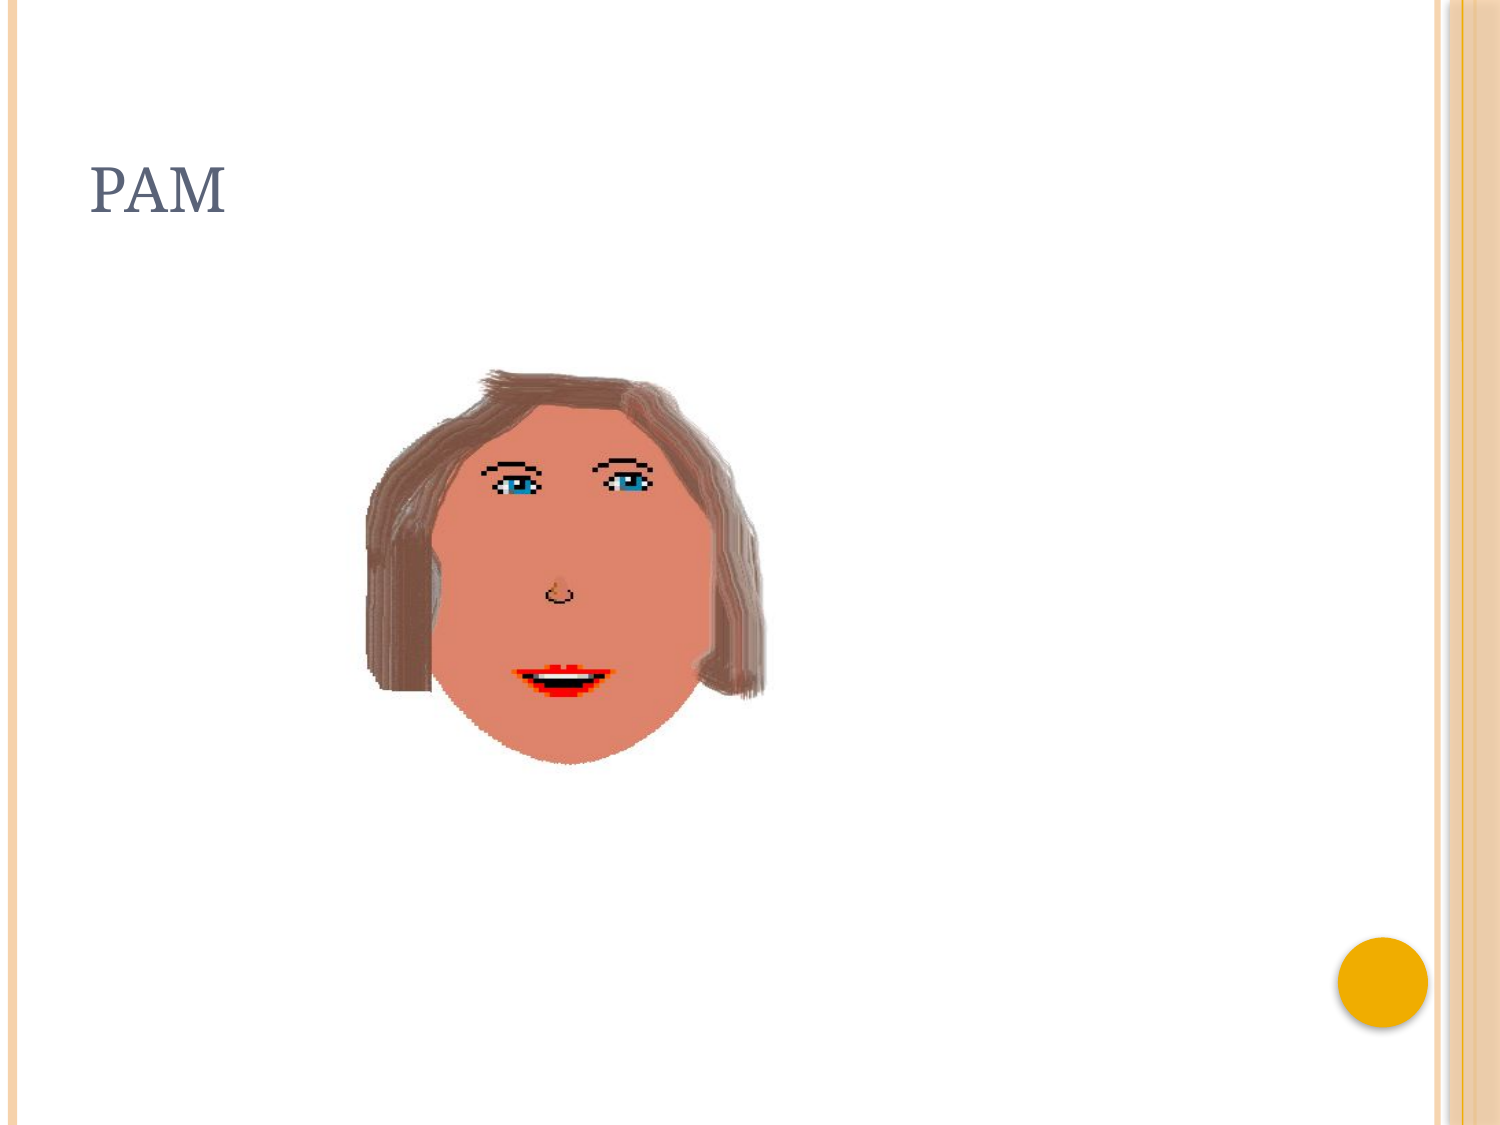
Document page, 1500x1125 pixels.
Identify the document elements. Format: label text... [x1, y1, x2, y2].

picture [236, 311, 1151, 863]
title Pam [75, 45, 1300, 233]
